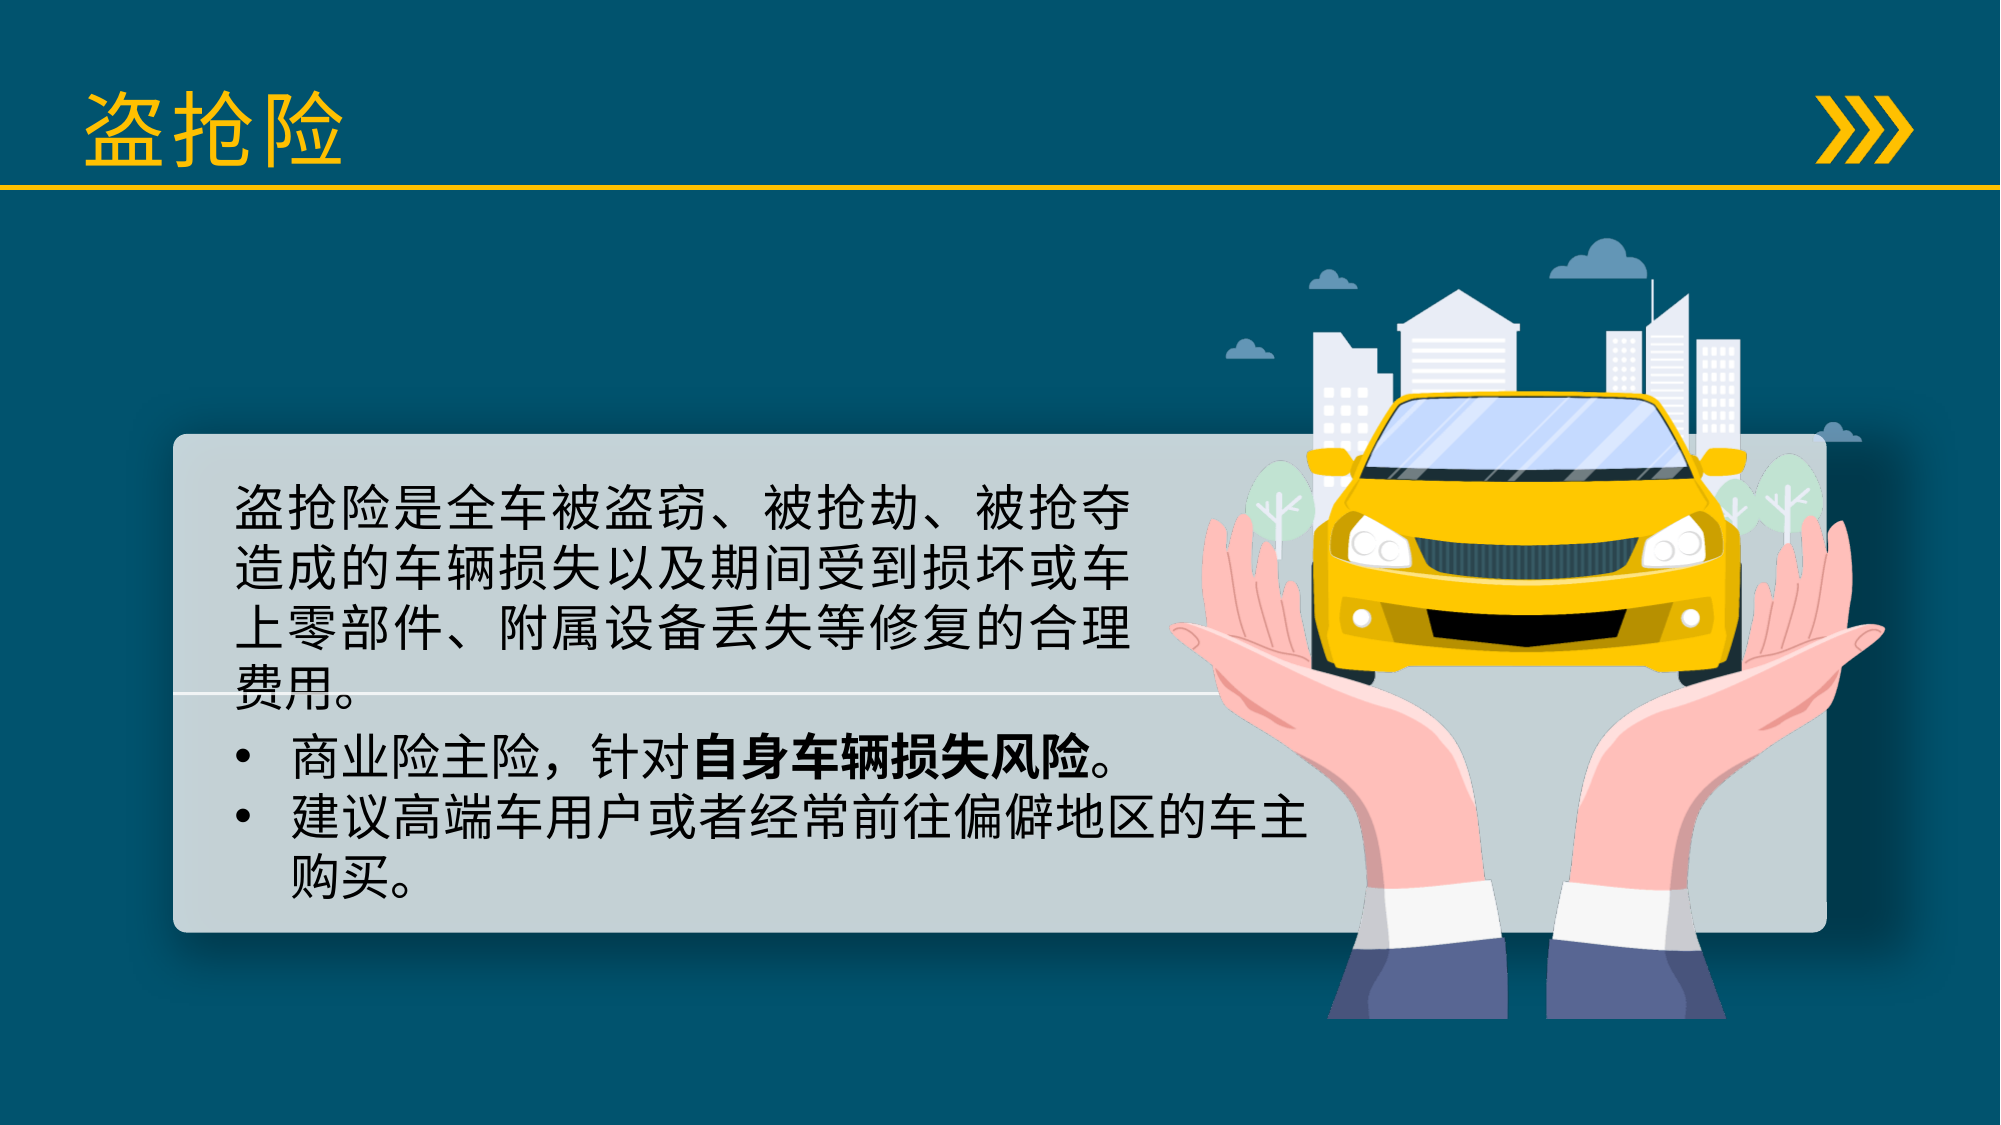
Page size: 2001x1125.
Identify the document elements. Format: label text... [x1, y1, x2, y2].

text_box 盗抢险是全车被盗窃、被抢劫、被抢夺造成的车辆损失以及期间受到损坏或车上零部件、附属设备丢失等修复的合理费用。 [219, 696, 1058, 718]
text_box 盗抢险 [67, 70, 360, 185]
picture [1875, 96, 1913, 163]
text_box [172, 432, 1058, 934]
picture [1817, 96, 1855, 163]
picture [1309, 270, 1357, 289]
picture [1550, 239, 1647, 278]
text_box 盗抢险是全车被盗窃、被抢劫、被抢夺造成的车辆损失以及期间受到损坏或车上零部件、附属设备丢失等修复的合理费用。 [219, 469, 1058, 692]
picture [1058, 280, 1884, 1018]
text_box 商业险主险，针对自身车辆损失风险。 建议高端车用户或者经常前往偏僻地区的车主购买。 [219, 718, 1058, 913]
picture [1226, 339, 1274, 358]
picture [1846, 96, 1884, 163]
